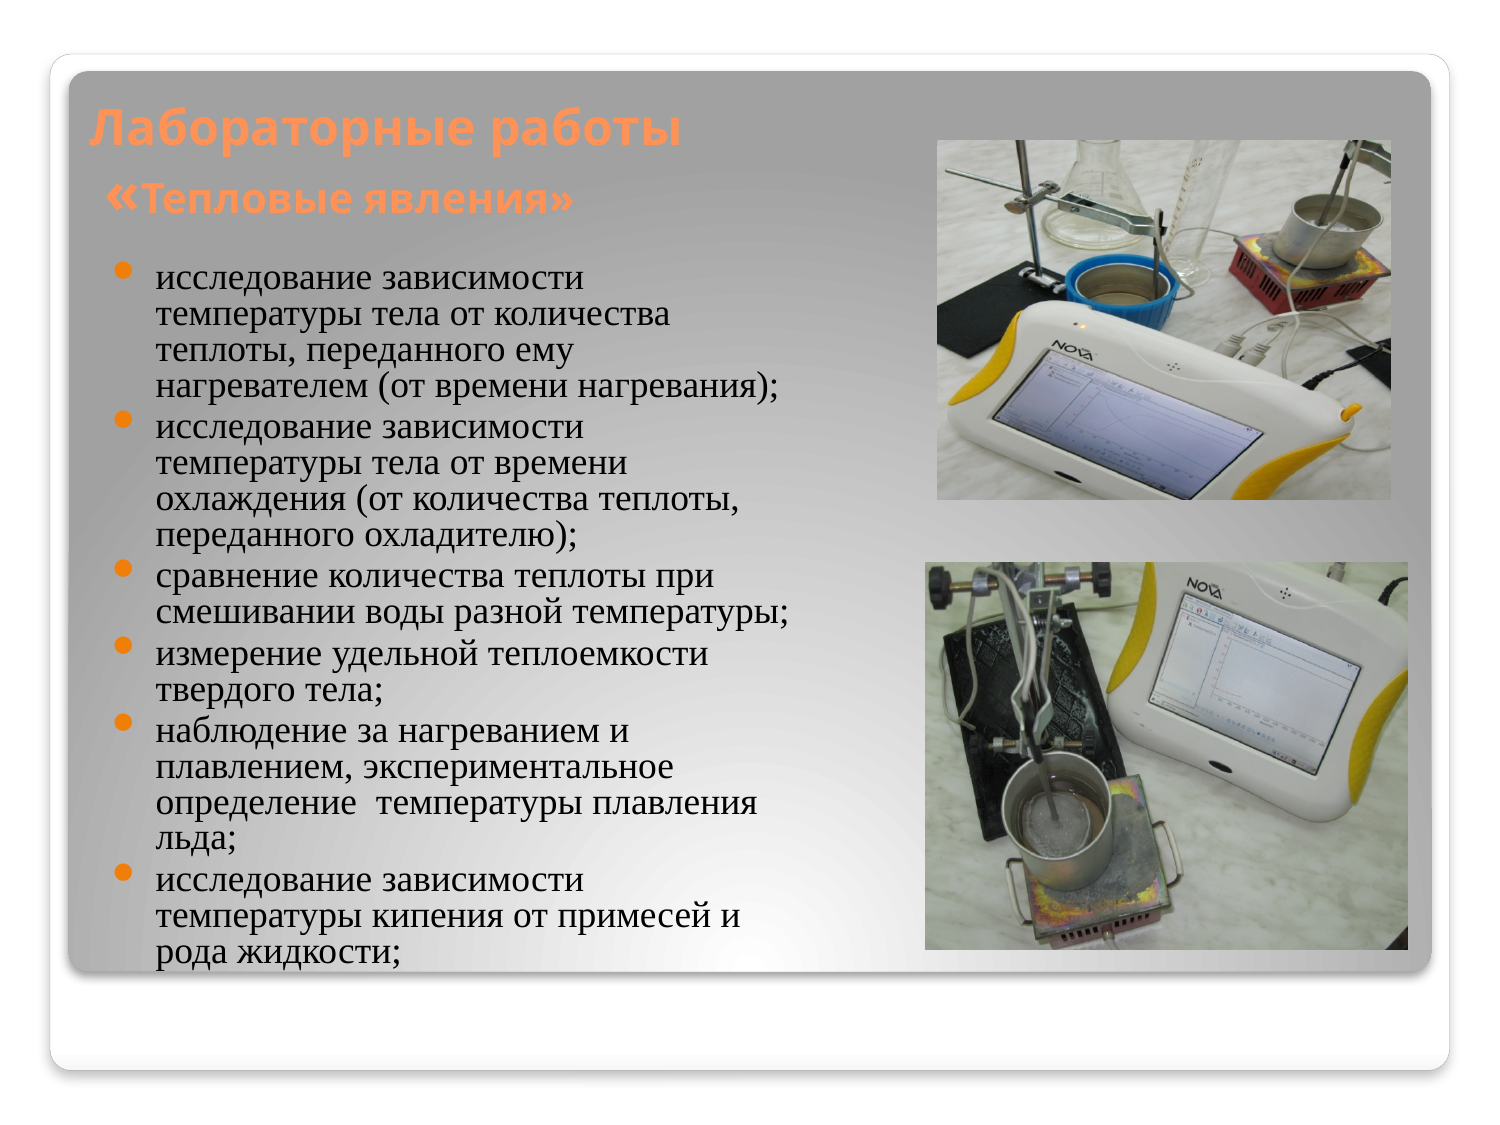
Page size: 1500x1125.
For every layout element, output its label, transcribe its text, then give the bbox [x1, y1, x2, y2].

list исследование зависимости температуры тела от количества теплоты, переданного ему нагревателем (от времени нагревания); исследование зависимости температуры тела от времени охлаждения (от количества теплоты, переданного охладителю); сравнение количества теплоты при смешивании воды разной температуры; измерение удельной теплоемкости твердого тела; наблюдение за нагреванием и плавлением, экспериментальное определение температуры плавления льда; исследование зависимости температуры кипения от примесей и рода жидкости; [82, 246, 807, 990]
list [925, 562, 1408, 951]
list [937, 140, 1391, 500]
title Лабораторные работы «Тепловые явления» [75, 45, 1425, 234]
